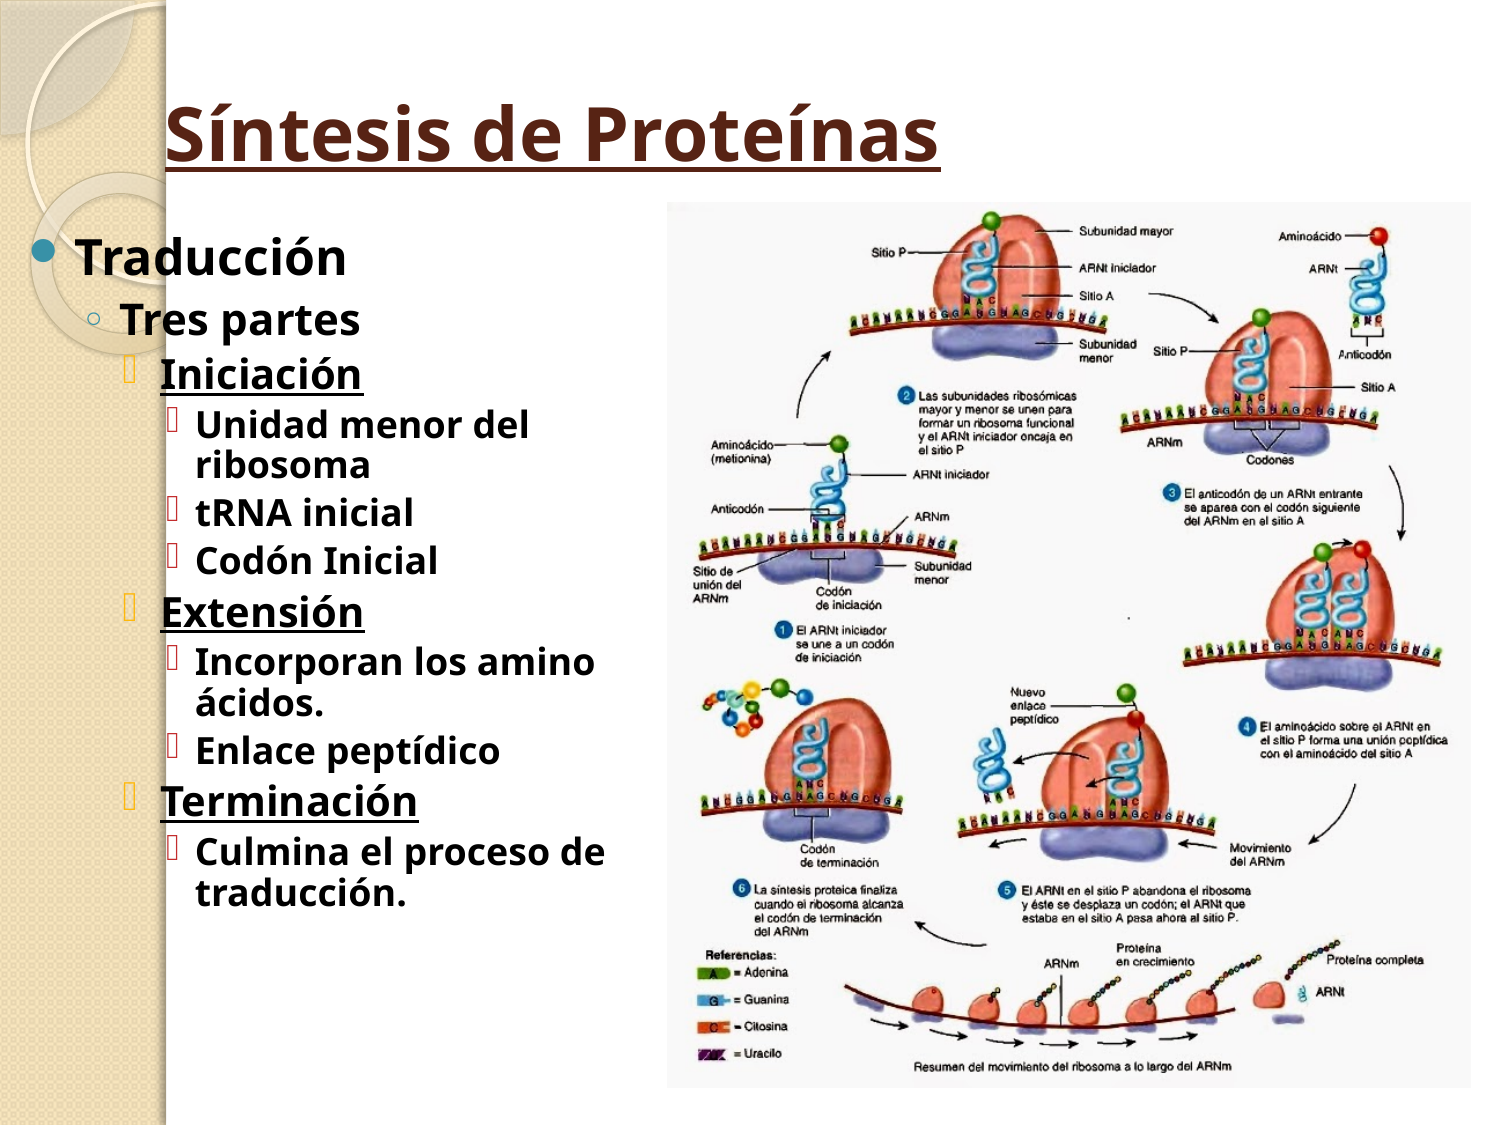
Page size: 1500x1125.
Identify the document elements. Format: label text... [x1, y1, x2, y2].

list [666, 202, 1471, 1089]
list Traducción Tres partes Iniciación Unidad menor del ribosoma tRNA inicial Codón Inicial Extensión Incorporan los amino ácidos. Enlace peptídico Terminación Culmina el proceso de traducción. [0, 224, 650, 975]
title Síntesis de Proteínas [150, 24, 1300, 238]
